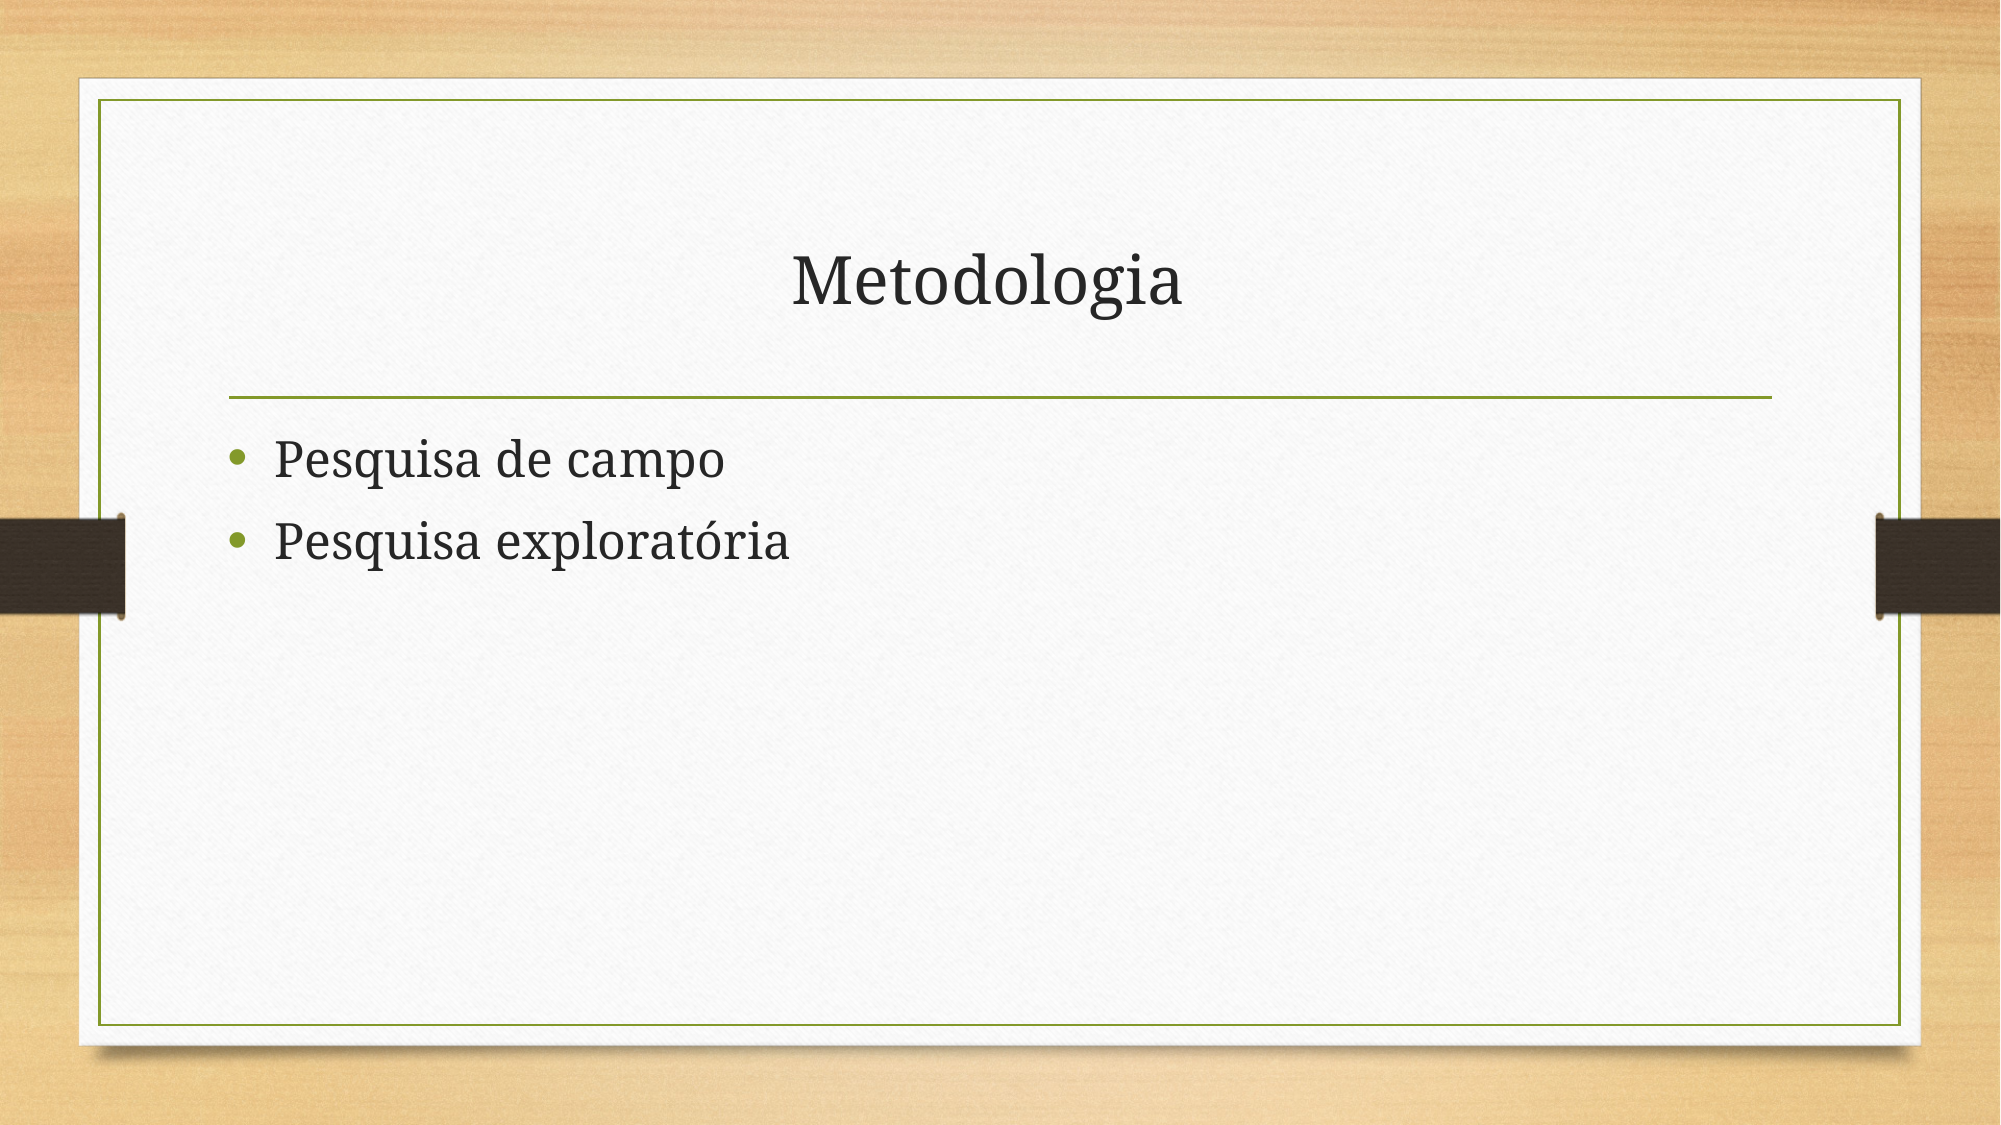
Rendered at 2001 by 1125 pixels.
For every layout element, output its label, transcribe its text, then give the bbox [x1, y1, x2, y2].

list Pesquisa de campo Pesquisa exploratória [212, 419, 1788, 964]
picture [0, 0, 2001, 1125]
title Metodologia [212, 161, 1788, 375]
